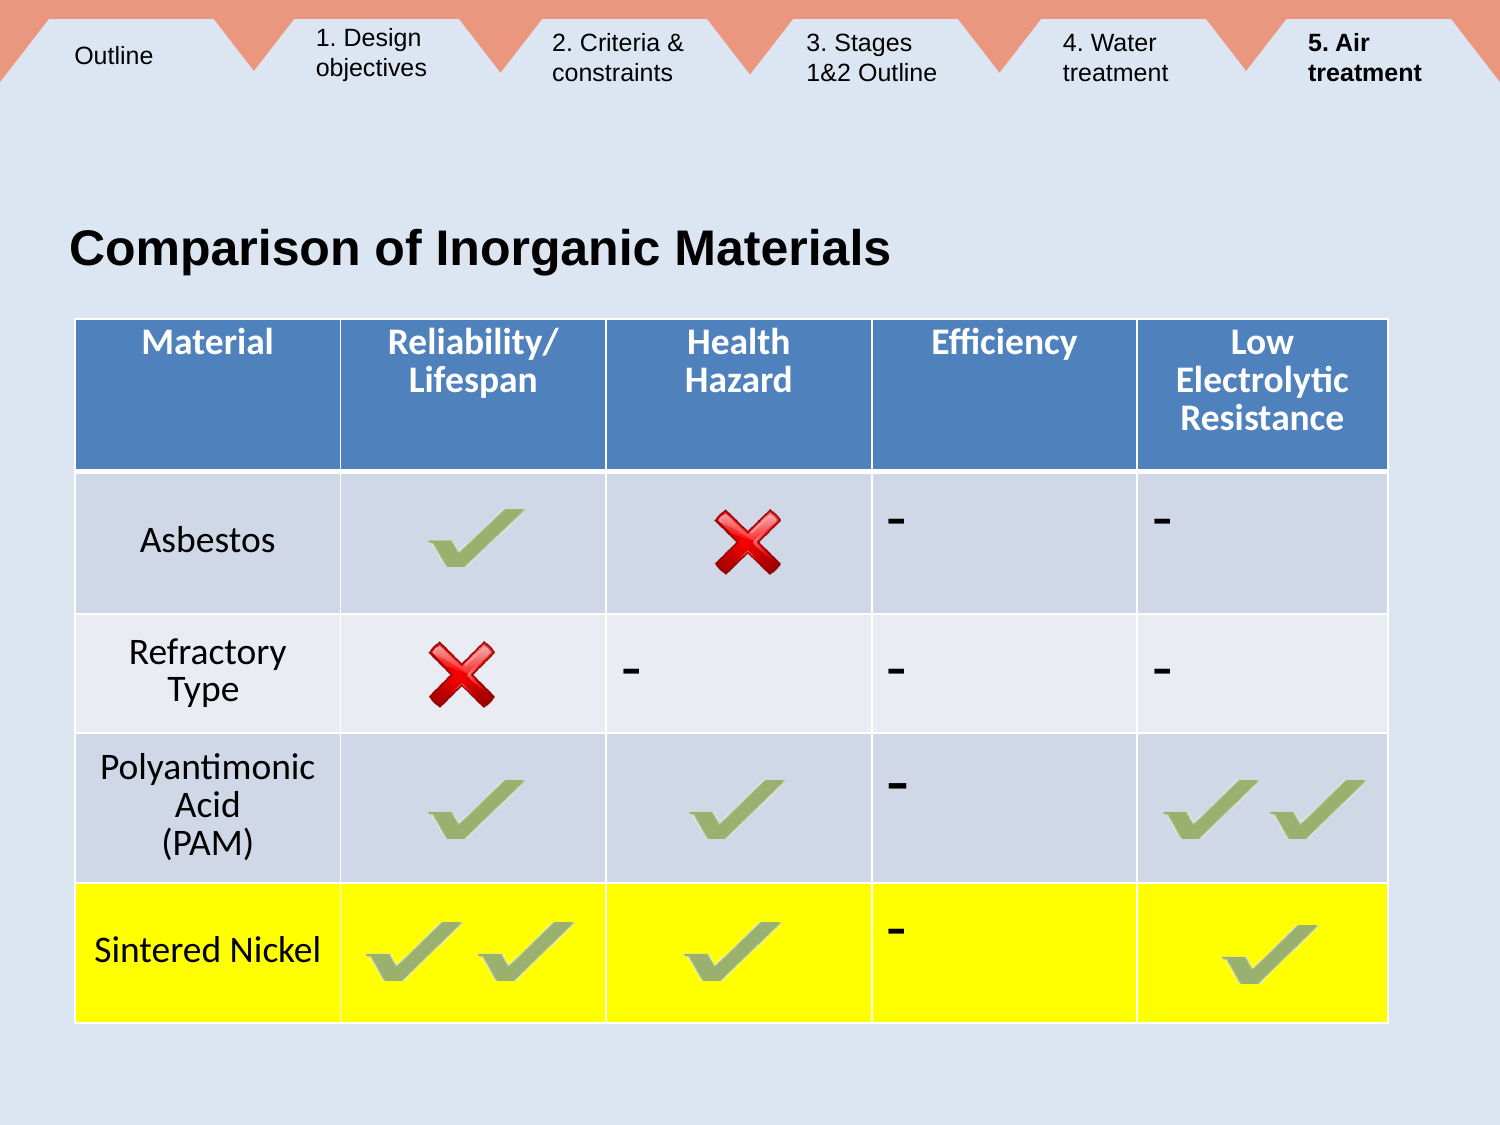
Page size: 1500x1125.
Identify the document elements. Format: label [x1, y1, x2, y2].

picture [1269, 780, 1366, 839]
picture [714, 508, 781, 575]
picture [428, 780, 525, 839]
picture [1163, 780, 1259, 839]
list [0, 0, 1500, 1125]
picture [366, 922, 463, 981]
picture [428, 509, 525, 568]
picture [1222, 925, 1318, 984]
picture [689, 780, 786, 839]
picture [684, 922, 781, 981]
picture [477, 922, 574, 981]
picture [428, 641, 495, 708]
